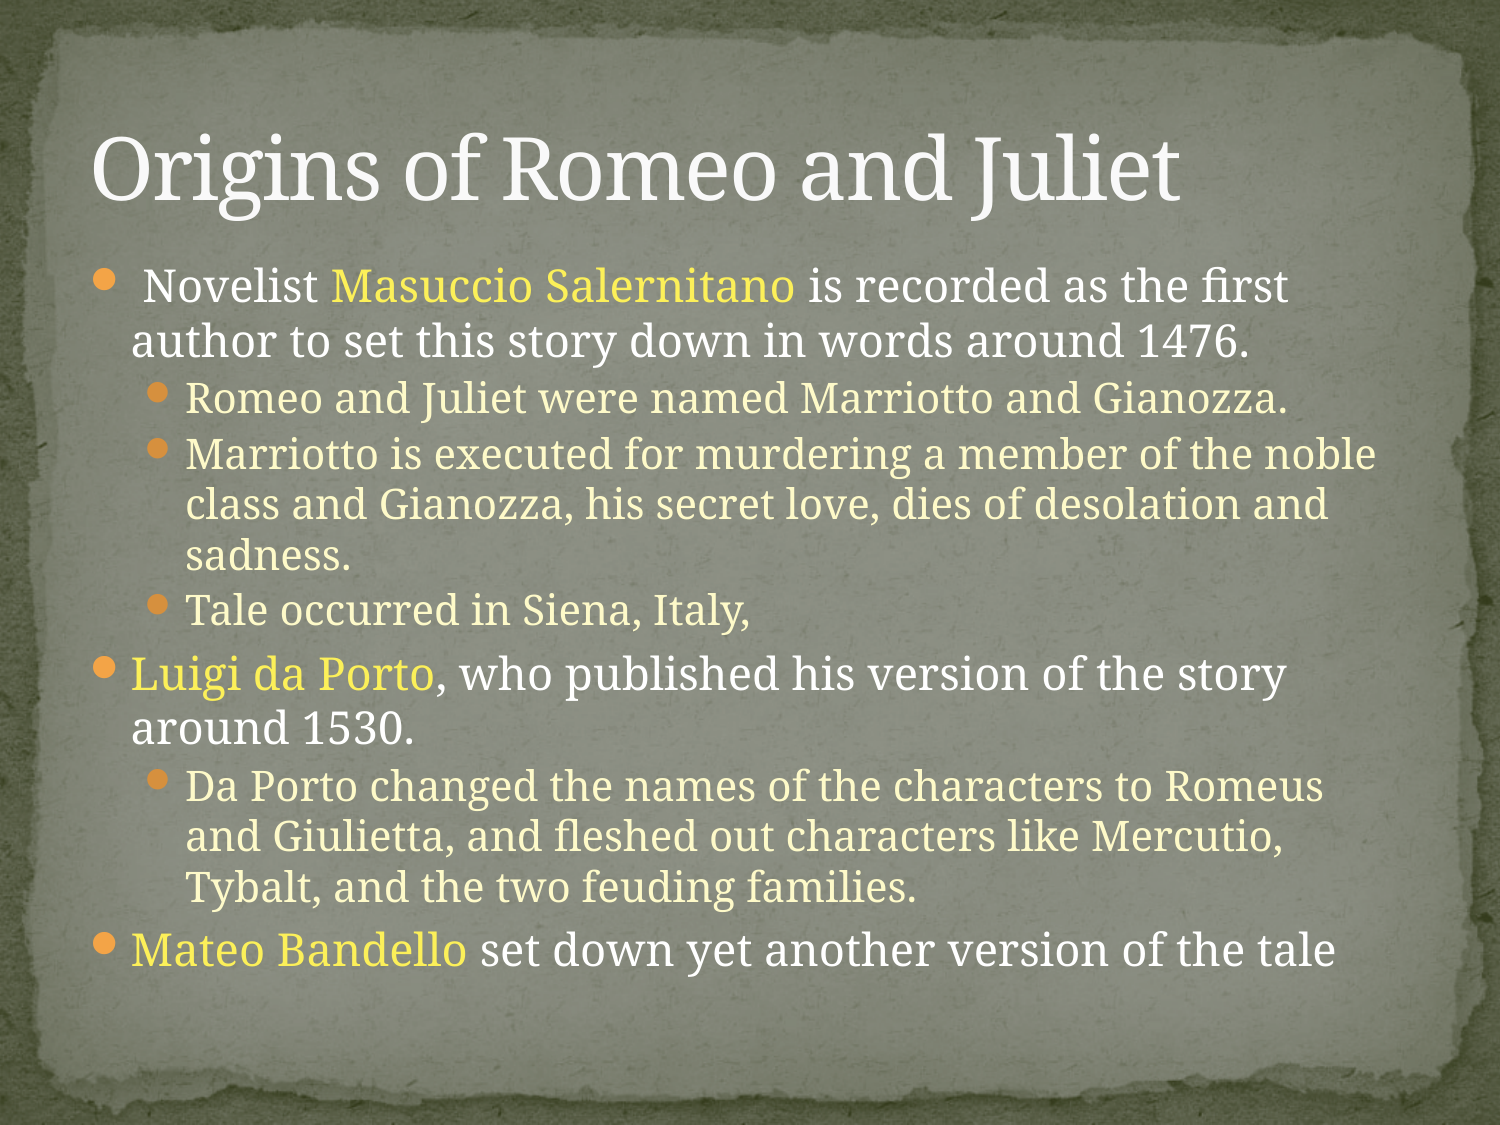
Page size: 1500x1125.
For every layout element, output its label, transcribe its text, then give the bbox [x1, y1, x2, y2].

title Origins of Romeo and Juliet [74, 24, 1425, 225]
list Novelist Masuccio Salernitano is recorded as the first author to set this story down in words around 1476. Romeo and Juliet were named Marriotto and Gianozza. Marriotto is executed for murdering a member of the noble class and Gianozza, his secret love, dies of desolation and sadness. Tale occurred in Siena, Italy, Luigi da Porto, who published his version of the story around 1530. Da Porto changed the names of the characters to Romeus and Giulietta, and fleshed out characters like Mercutio, Tybalt, and the two feuding families. Mateo Bandello set down yet another version of the tale [75, 249, 1425, 1000]
